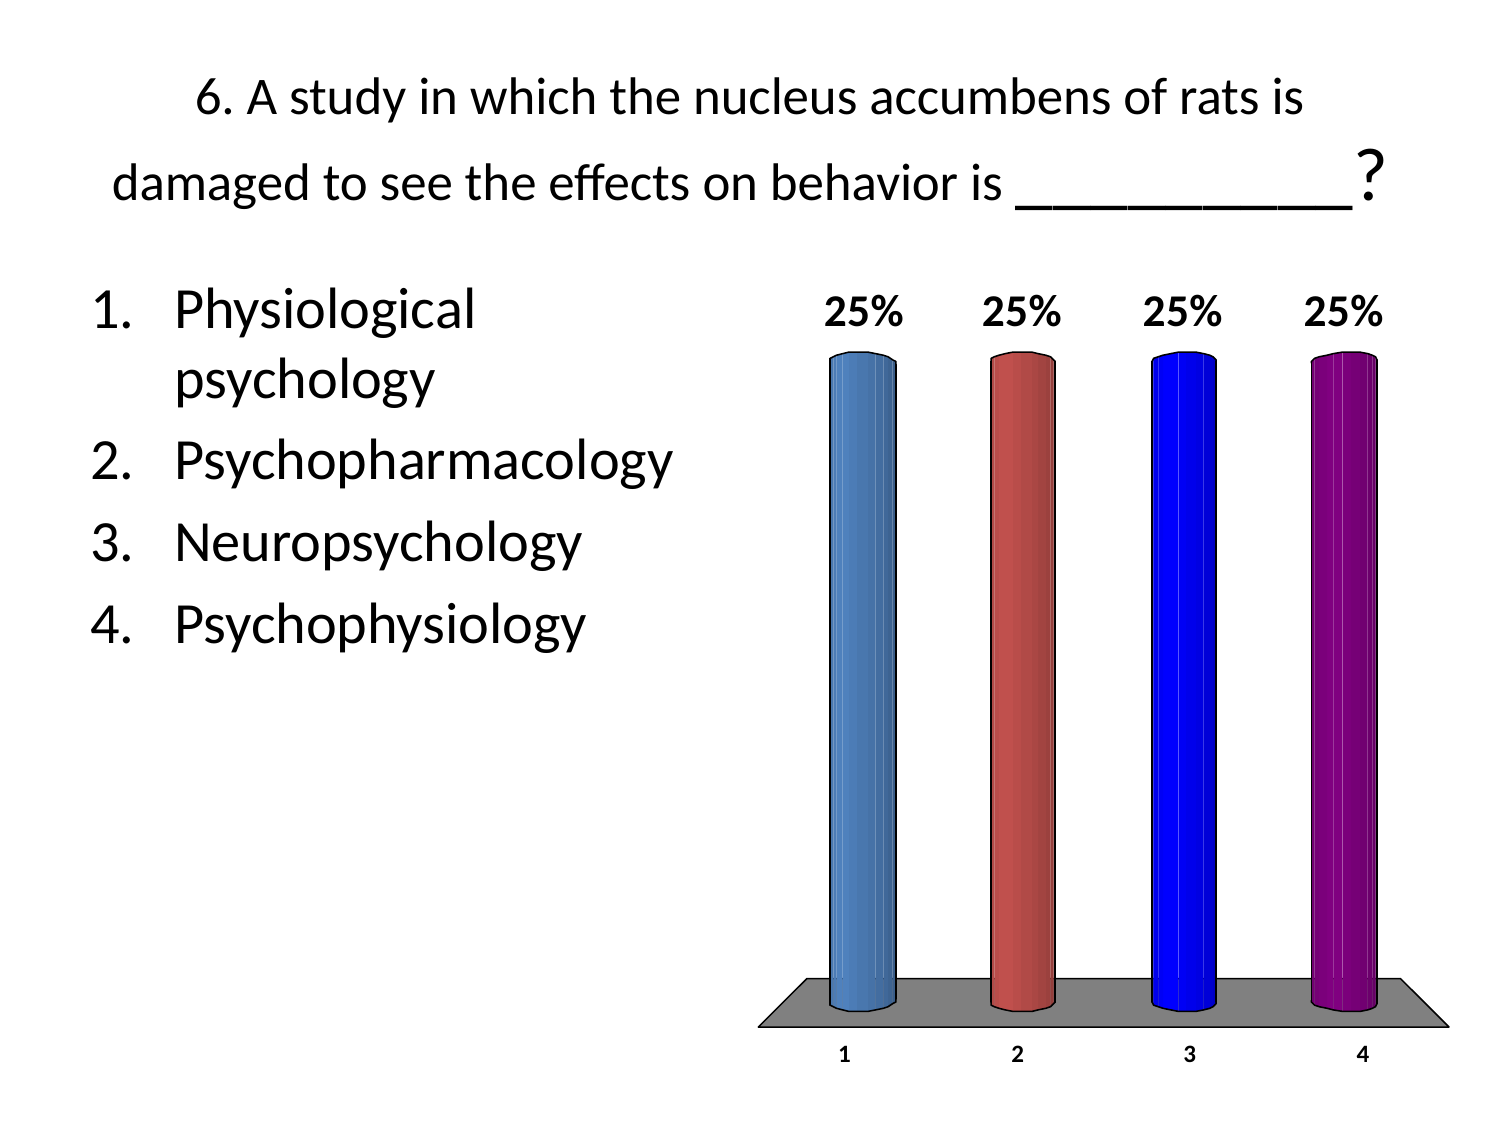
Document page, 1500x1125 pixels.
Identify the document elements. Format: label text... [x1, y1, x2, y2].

title 6. A study in which the nucleus accumbens of rats is damaged to see the effects on behavior is _________? [75, 45, 1425, 233]
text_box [739, 270, 1490, 1115]
list Physiological psychology Psychopharmacology Neuropsychology Psychophysiology [75, 262, 750, 1005]
